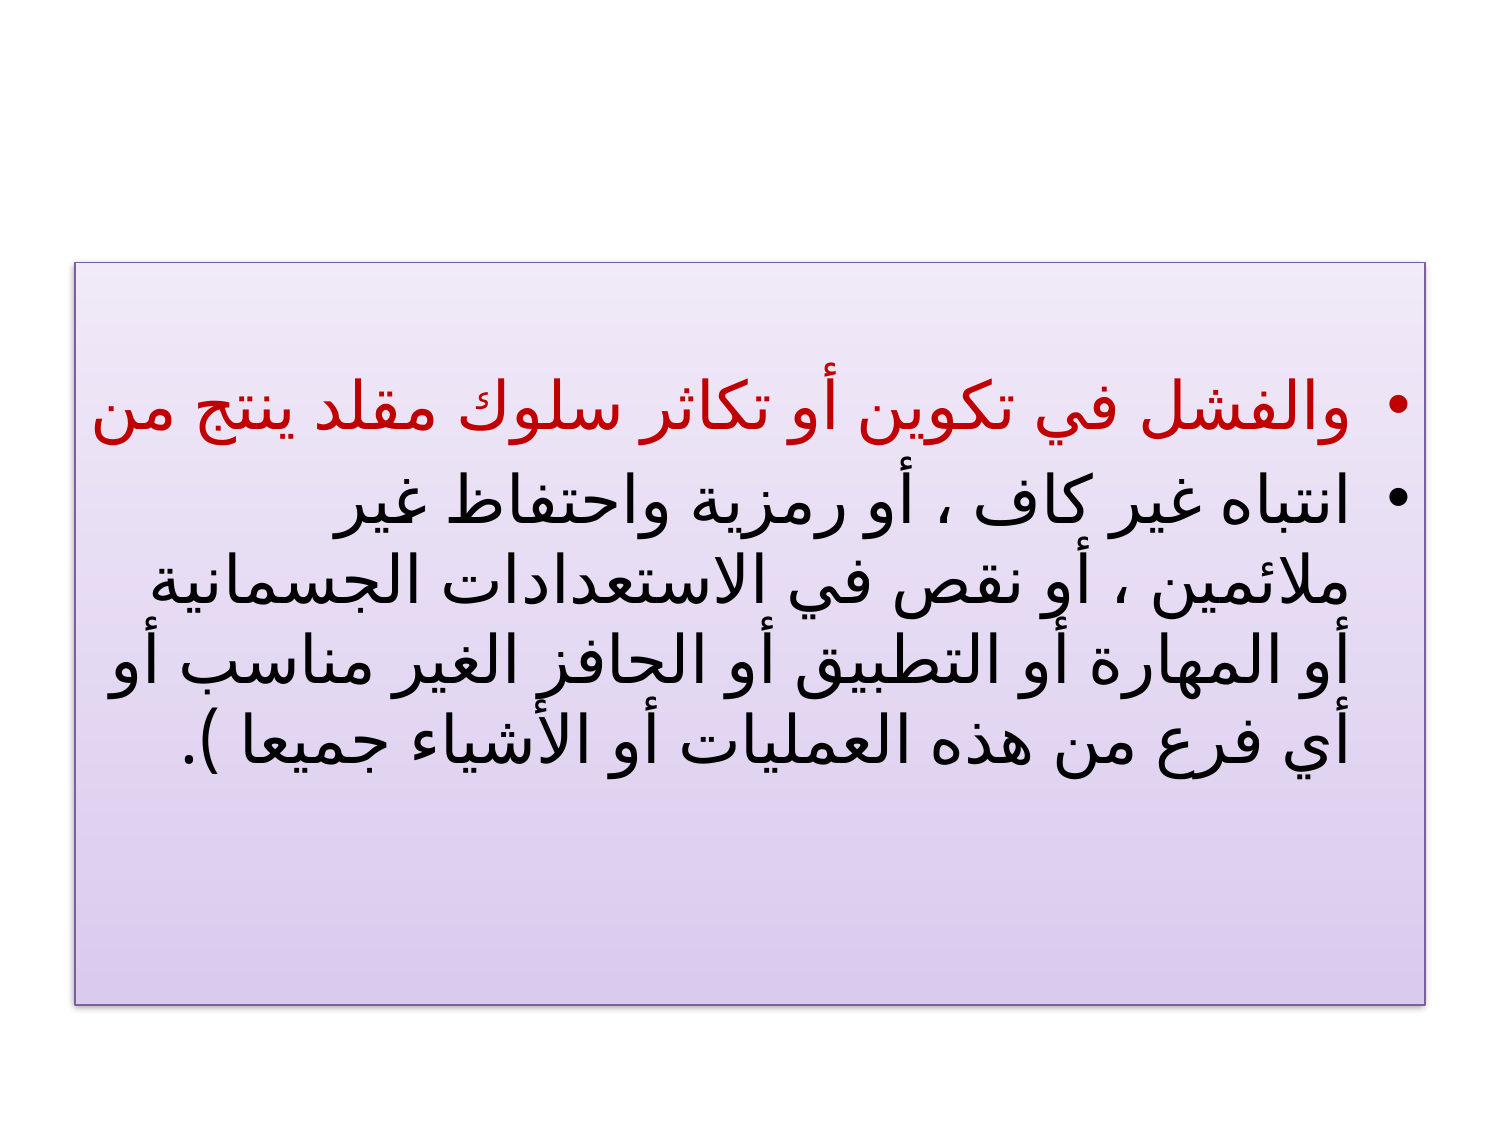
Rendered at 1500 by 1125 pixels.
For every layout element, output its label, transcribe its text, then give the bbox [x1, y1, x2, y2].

list والفشل في تكوين أو تكاثر سلوك مقلد ينتج من انتباه غير كاف ، أو رمزية واحتفاظ غير ملائمين ، أو نقص في الاستعدادات الجسمانية أو المهارة أو التطبيق أو الحافز الغير مناسب أو أي فرع من هذه العمليات أو الأشياء جميعا ). [74, 262, 1426, 1006]
